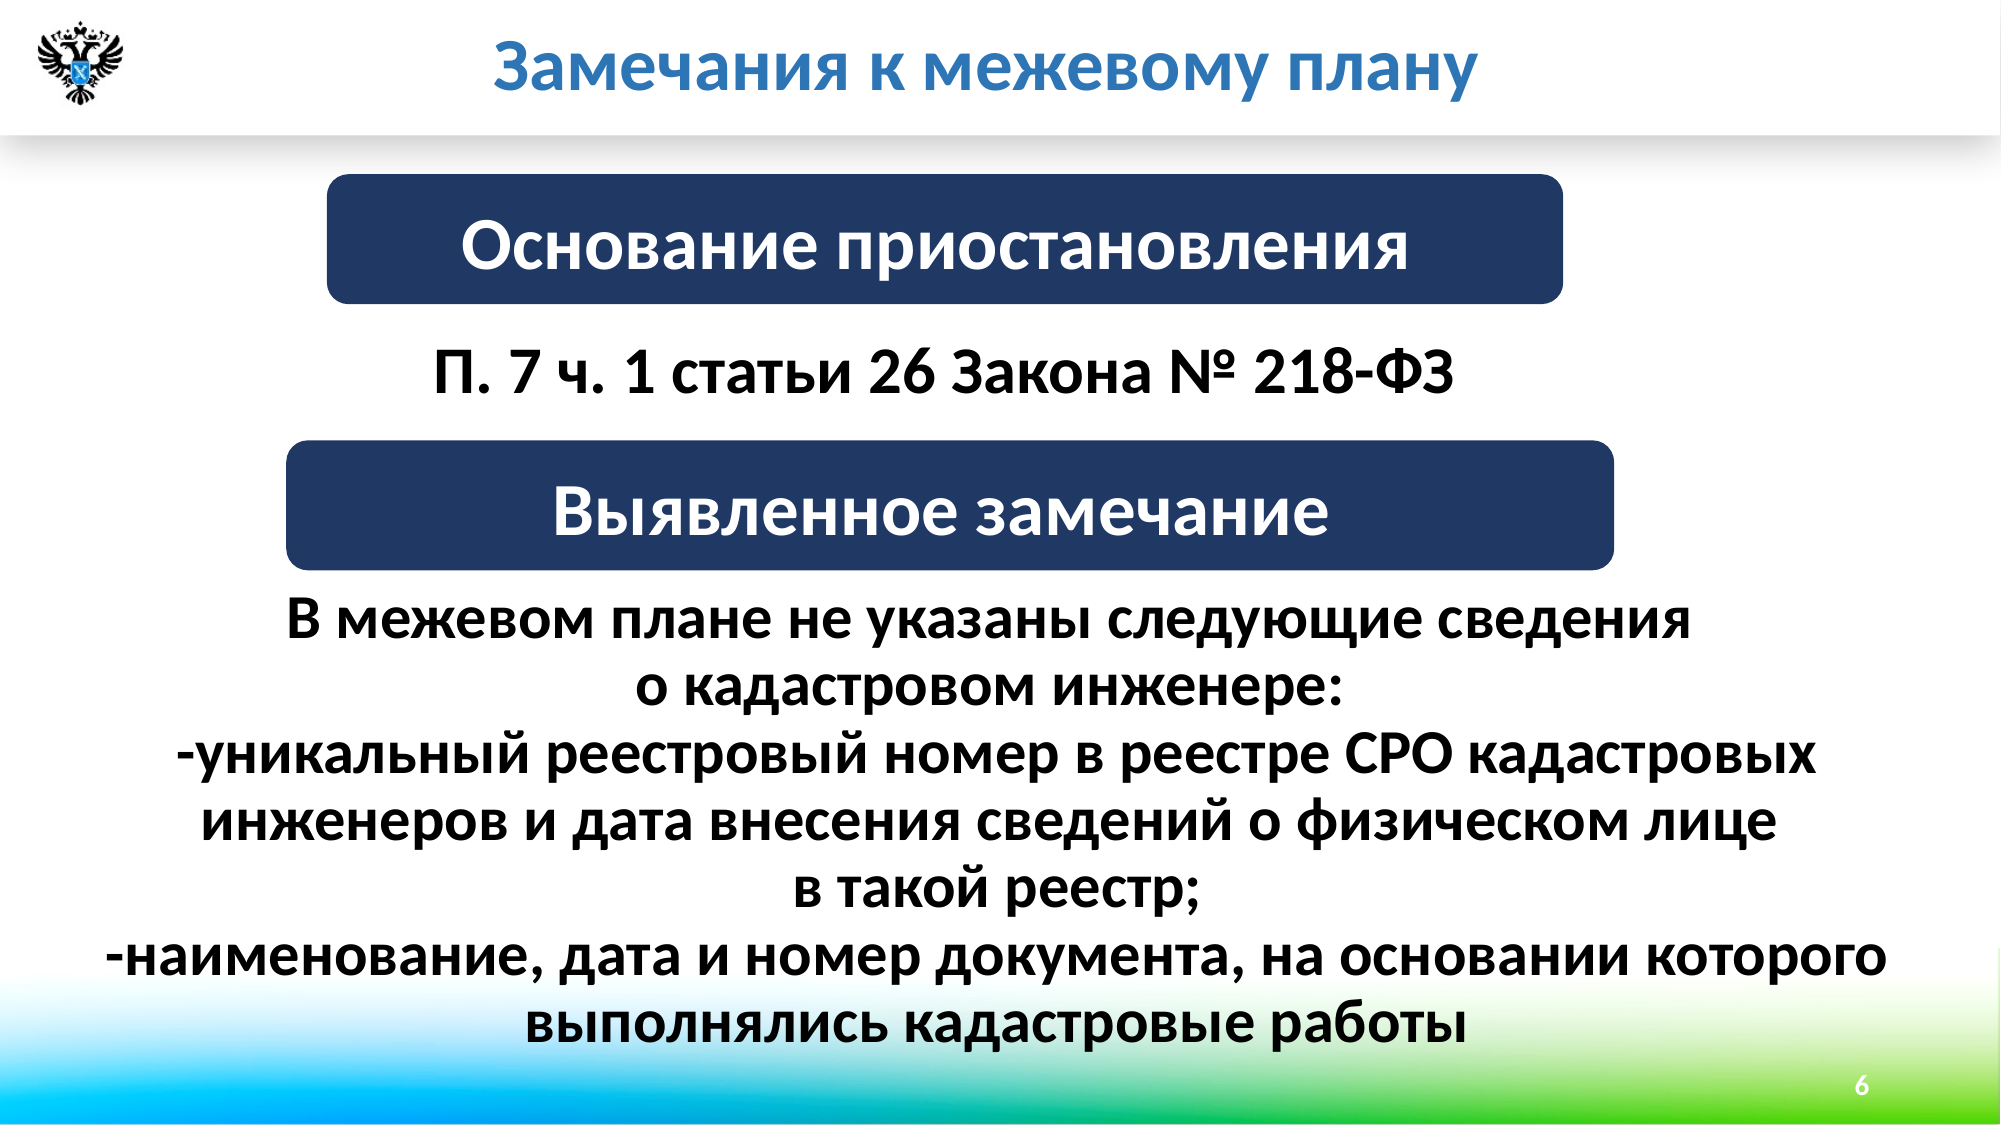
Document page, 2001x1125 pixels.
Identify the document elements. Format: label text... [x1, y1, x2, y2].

title П. 7 ч. 1 статьи 26 Закона № 218-ФЗ [254, 322, 1650, 423]
text_box Основание приостановления [325, 173, 1565, 306]
slide_number 6 [1434, 1054, 1885, 1114]
text_box Выявленное замечание [285, 439, 1616, 572]
text_box В межевом плане не указаны следующие сведения о кадастровом инженере: -уникальный реестровый номер в реестре СРО кадастровых инженеров и дата внесения сведений о физическом лице в такой реестр; -наименование, дата и номер документа, на основании которого выполнялись кадастровые работы [60, 588, 1935, 1054]
text_box Замечания к межевому плану [131, 0, 1843, 134]
picture [23, 5, 131, 120]
picture [0, 947, 2000, 1125]
